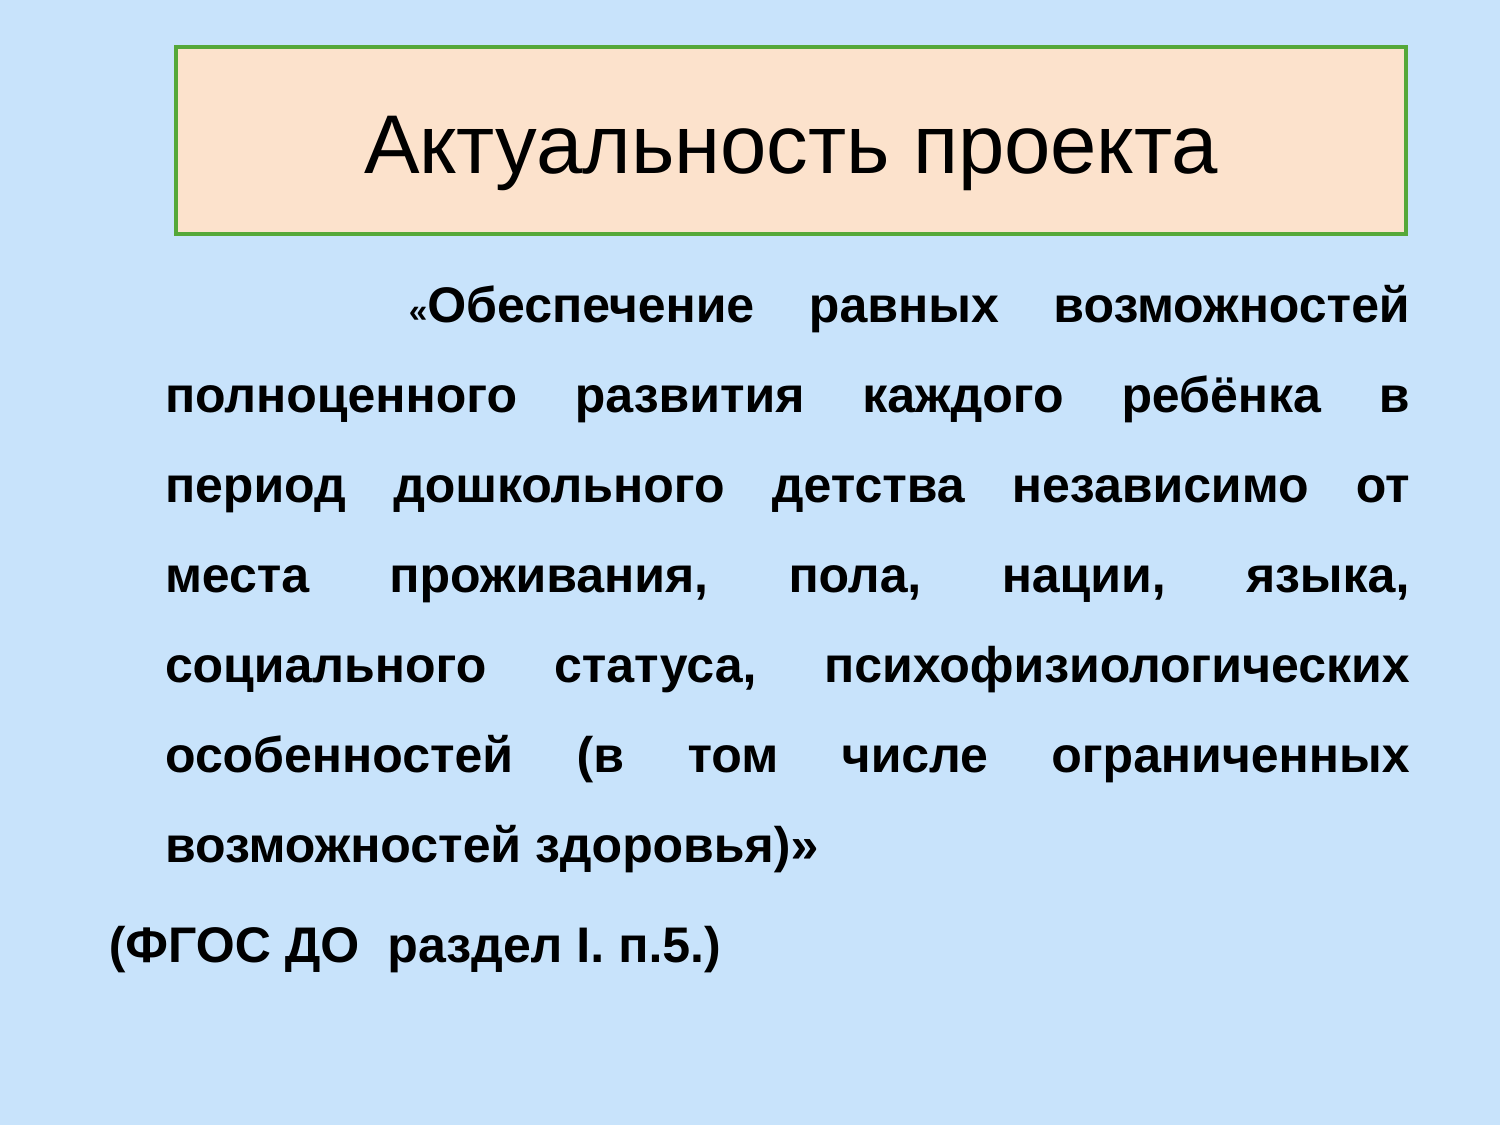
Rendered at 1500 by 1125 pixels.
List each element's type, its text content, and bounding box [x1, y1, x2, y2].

title Актуальность проекта [174, 45, 1408, 236]
list Актуальность проекта: «Обеспечение равных возможностей полноценного развития каждого ребёнка в период дошкольного детства независимо от места проживания, пола, нации, языка, социального статуса, психофизиологических особенностей (в том числе ограниченных возможностей здоровья)» (ФГОС ДО раздел I. п.5.) [93, 81, 1426, 493]
